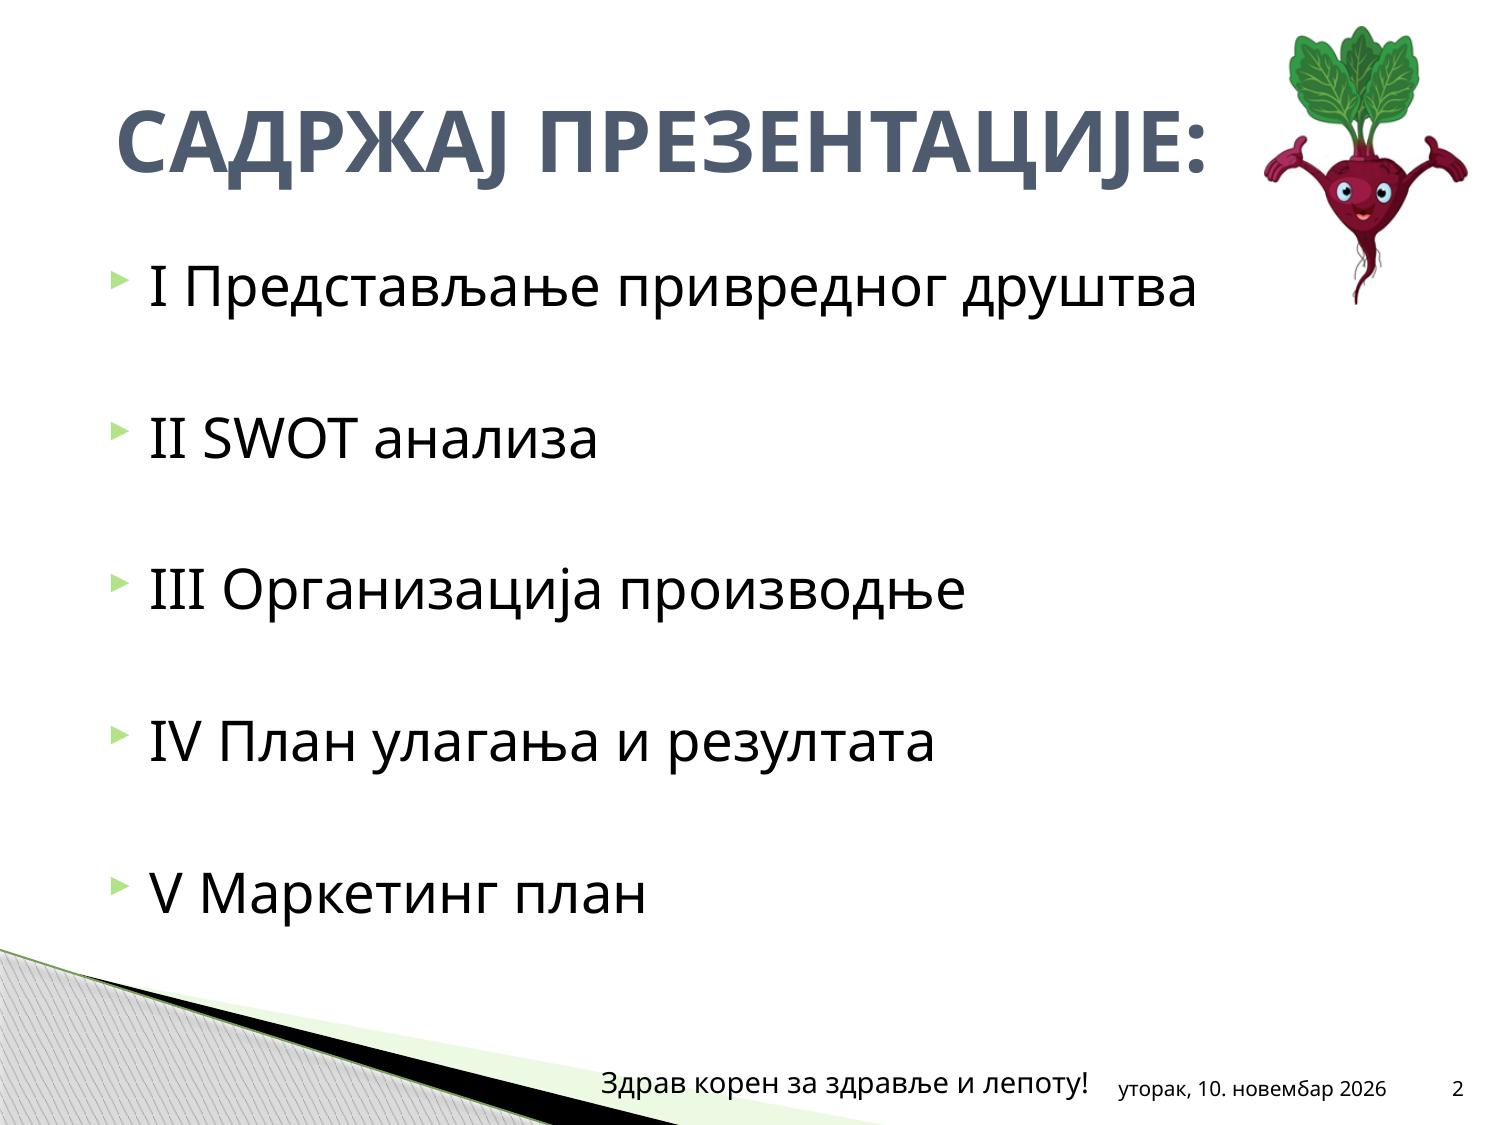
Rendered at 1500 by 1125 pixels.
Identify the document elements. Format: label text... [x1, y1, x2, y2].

list I Представљање привредног друштва II SWOT анализа III Организација производње IV План улагања и резултата V Маркетинг план [75, 243, 1425, 986]
picture [1262, 24, 1471, 308]
title САДРЖАЈ ПРЕЗЕНТАЦИЈЕ: [75, 45, 1250, 233]
slide_number среда, 31. октобар 2012 [1105, 1051, 1418, 1112]
slide_number 2 [1418, 1051, 1479, 1112]
footer Здрав корен за здравље и лепоту! [575, 1051, 1105, 1112]
